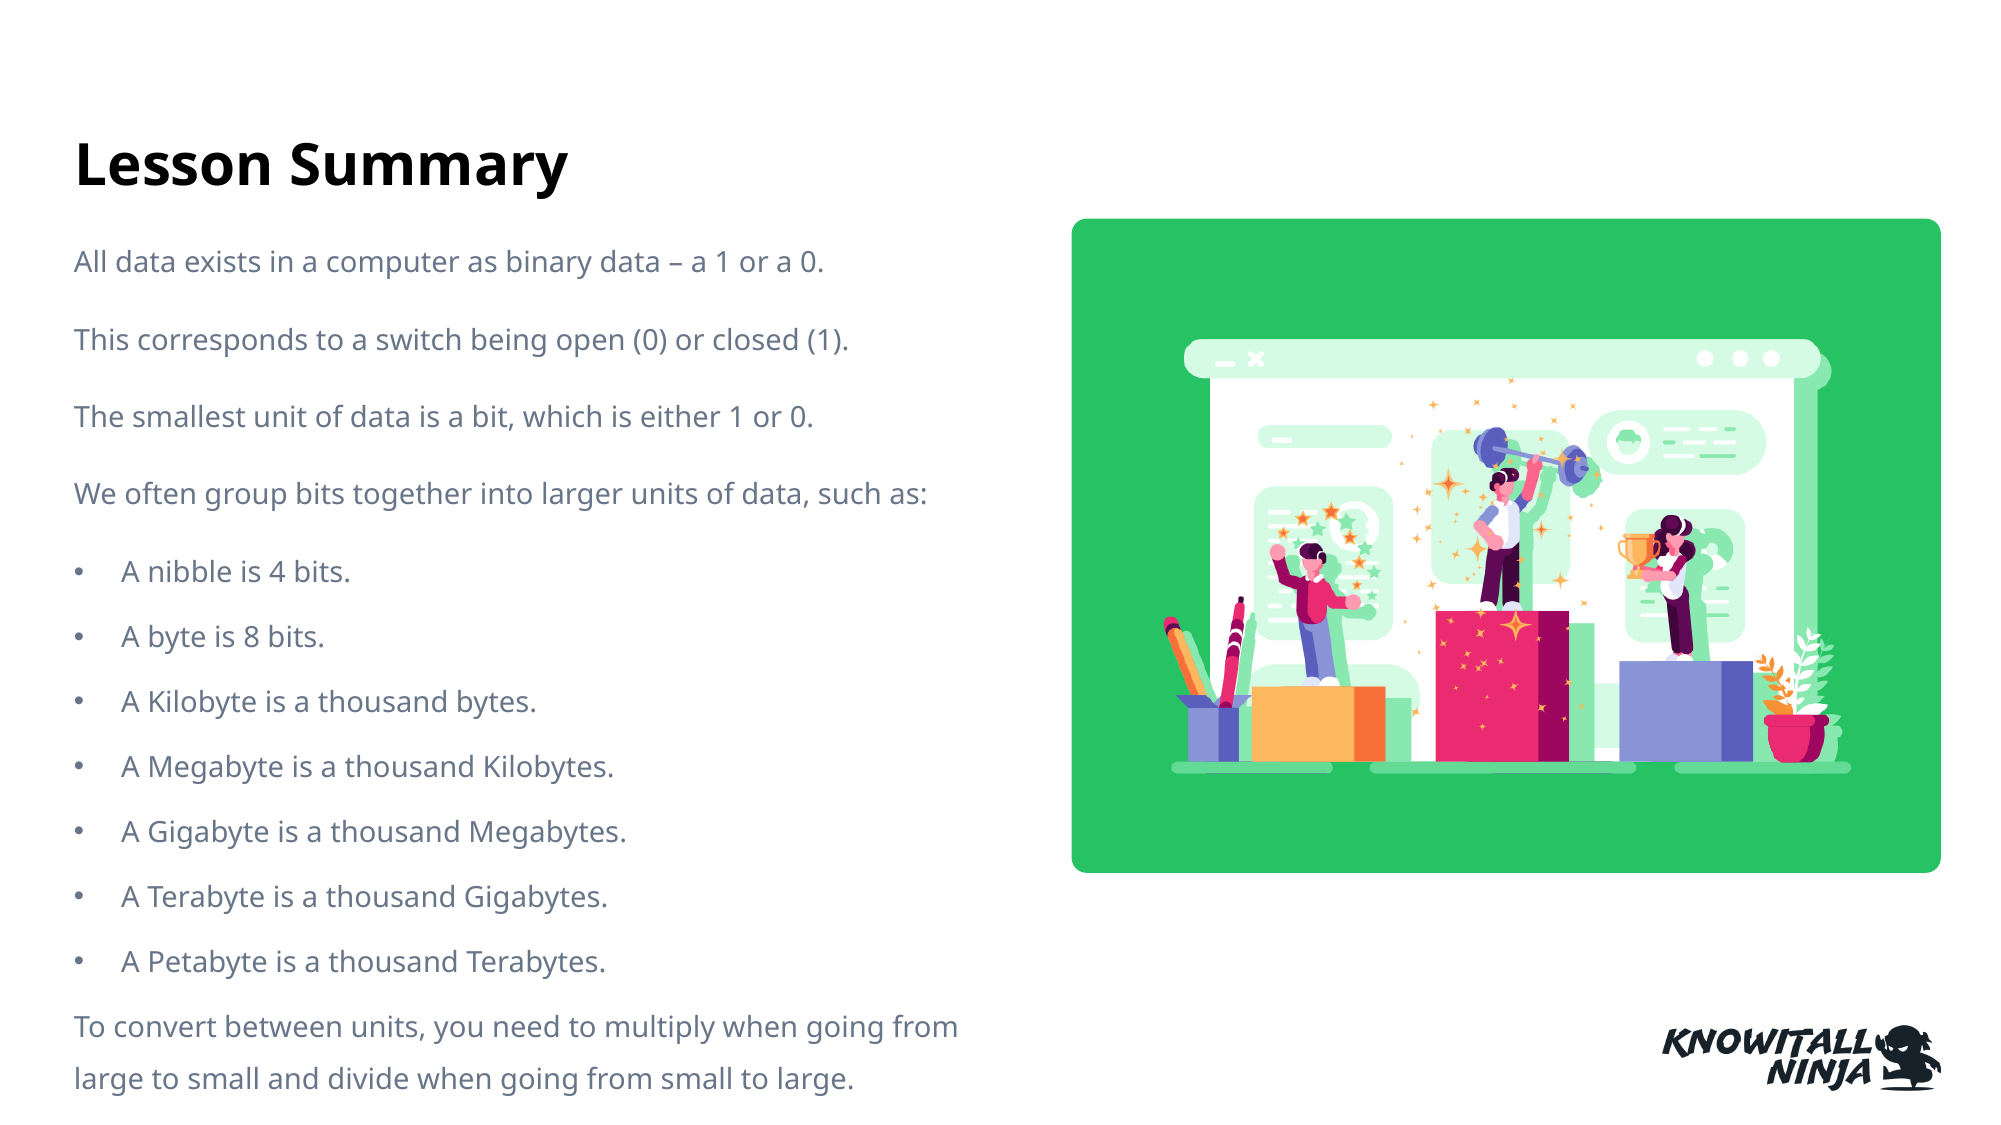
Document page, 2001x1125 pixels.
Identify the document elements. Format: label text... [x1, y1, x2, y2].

title Lesson Summary [59, 117, 1000, 206]
picture [1662, 1025, 1941, 1091]
picture [1071, 218, 1942, 874]
list All data exists in a computer as binary data – a 1 or a 0. This corresponds to a switch being open (0) or closed (1). The smallest unit of data is a bit, which is either 1 or 0. We often group bits together into larger units of data, such as: A nibble is 4 bits. A byte is 8 bits. A Kilobyte is a thousand bytes. A Megabyte is a thousand Kilobytes. A Gigabyte is a thousand Megabytes. A Terabyte is a thousand Gigabytes. A Petabyte is a thousand Terabytes. To convert between units, you need to multiply when going from large to small and divide when going from small to large. [59, 218, 1000, 1091]
